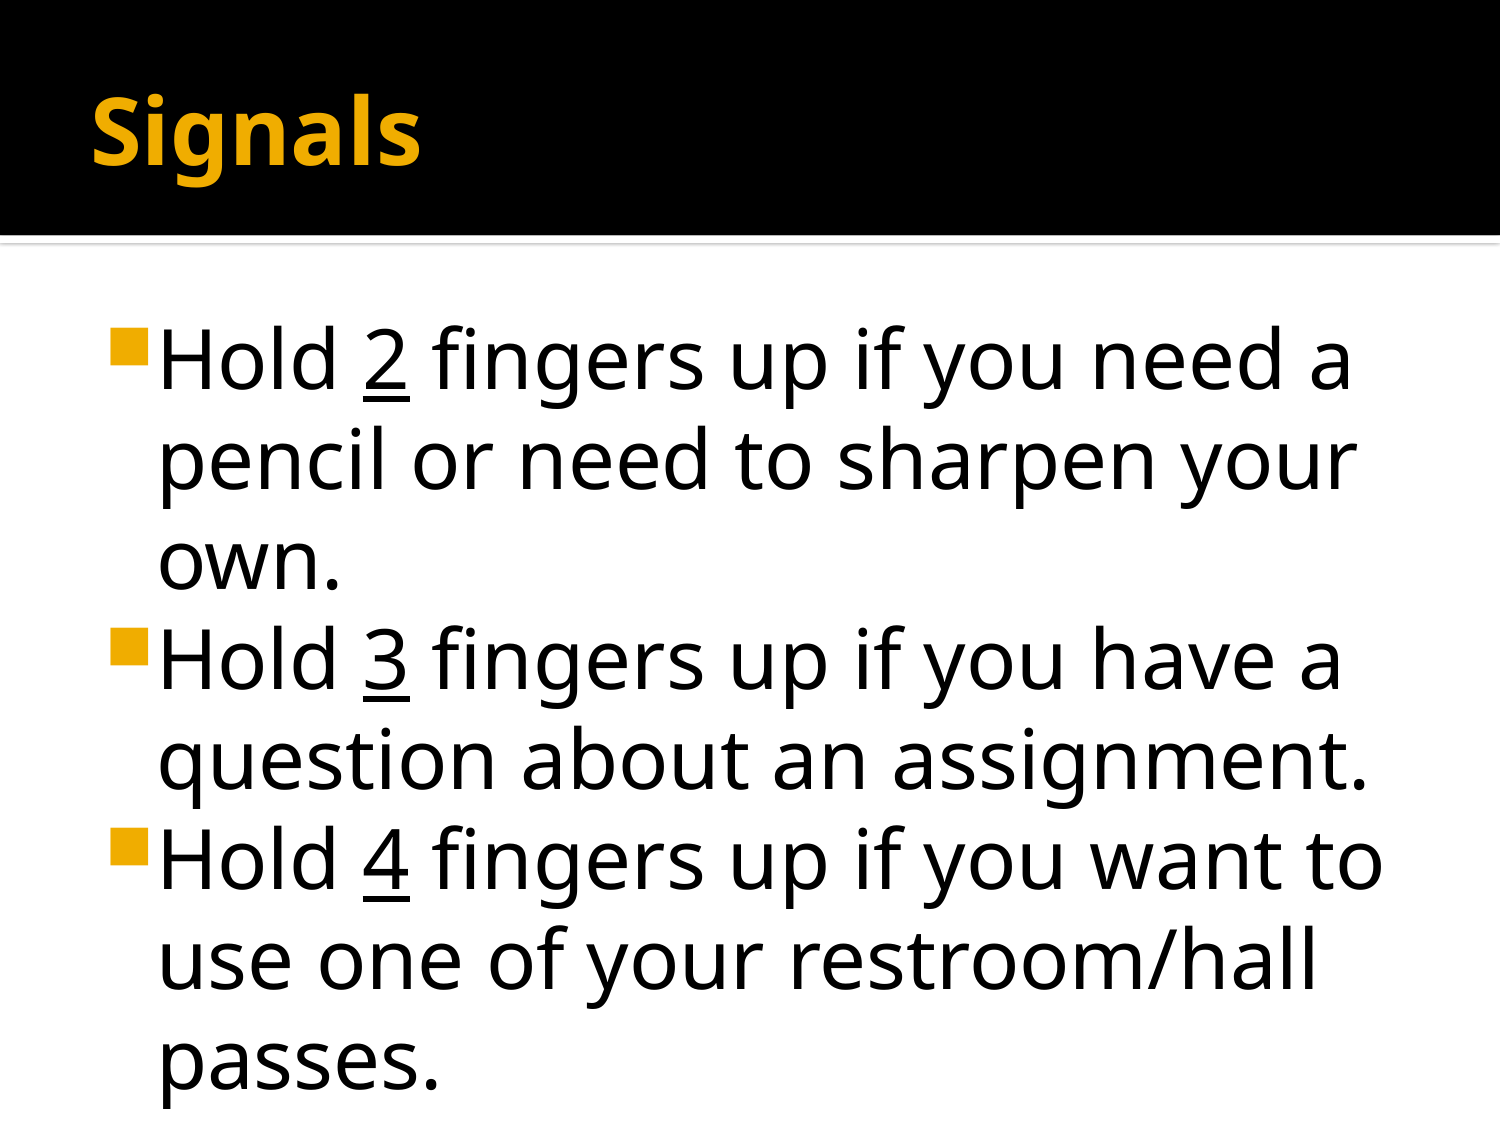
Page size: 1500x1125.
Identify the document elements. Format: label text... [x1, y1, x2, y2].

list Hold 2 fingers up if you need a pencil or need to sharpen your own. Hold 3 fingers up if you have a question about an assignment. Hold 4 fingers up if you want to use one of your restroom/hall passes. [75, 291, 1425, 1050]
title Signals [75, 25, 1425, 231]
